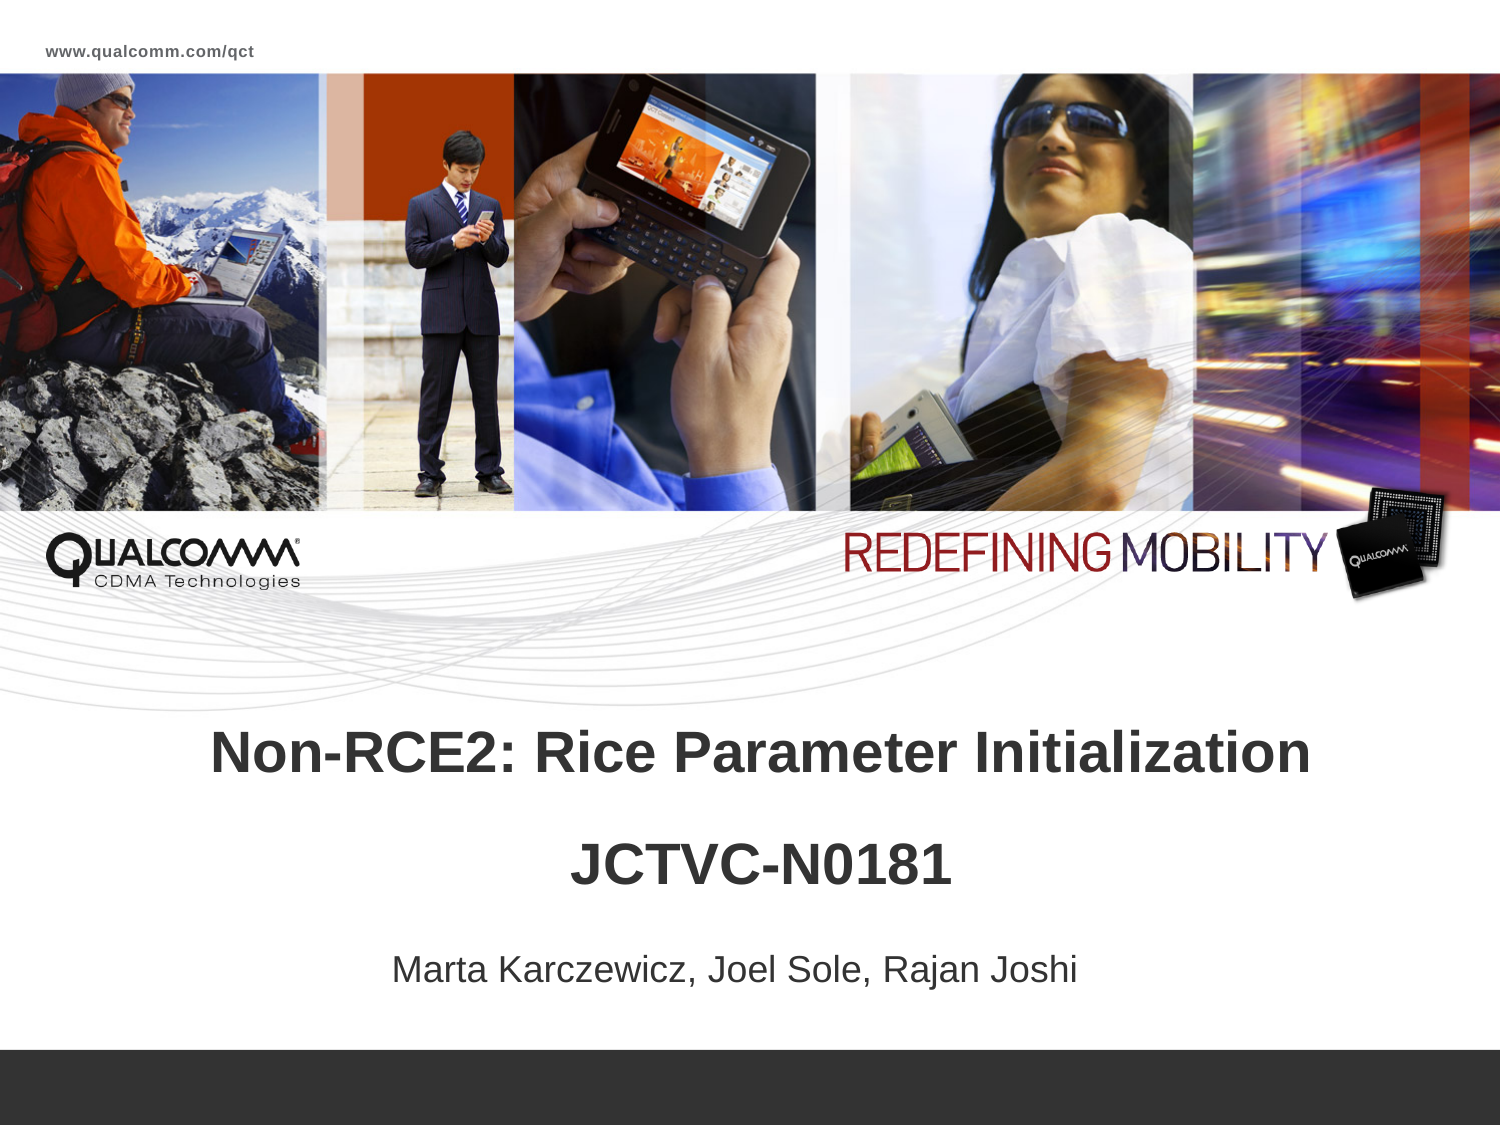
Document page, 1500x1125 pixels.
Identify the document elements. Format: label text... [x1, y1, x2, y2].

picture [0, 12, 1500, 744]
picture [30, 1048, 372, 1052]
subtitle Marta Karczewicz, Joel Sole, Rajan Joshi [376, 937, 1201, 998]
title Non-RCE2: Rice Parameter Initialization JCTVC-N0181 [49, 662, 1475, 904]
